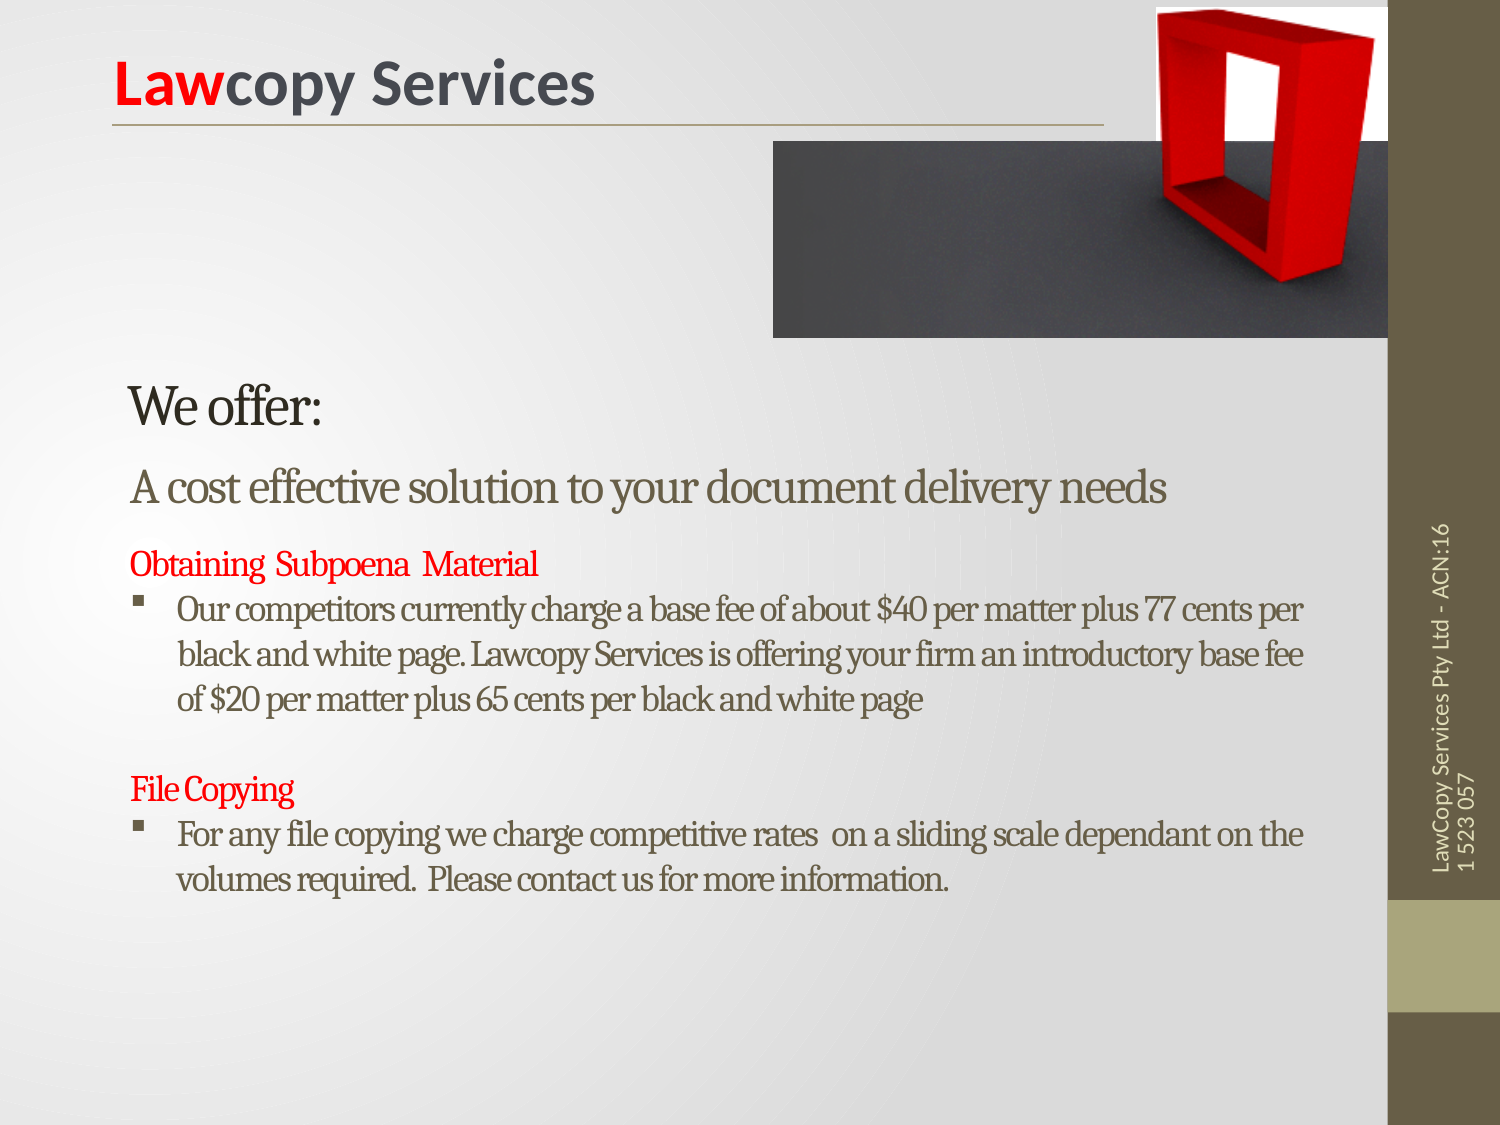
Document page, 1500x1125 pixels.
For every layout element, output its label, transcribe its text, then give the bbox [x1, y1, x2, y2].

title We offer: [112, 351, 1341, 445]
text_box Lawcopy Services [100, 31, 796, 126]
footer LawCopy Services Pty Ltd - ACN:161 523 057 [1408, 500, 1469, 889]
picture [773, 6, 1389, 339]
text_box A cost effective solution to your document delivery needs Obtaining Subpoena Material Our competitors currently charge a base fee of about $40 per matter plus 77 cents per black and white page. Lawcopy Services is offering your firm an introductory base fee of $20 per matter plus 65 cents per black and white page File Copying For any file copying we charge competitive rates on a sliding scale dependant on the volumes required. Please contact us for more information. [114, 432, 1317, 976]
